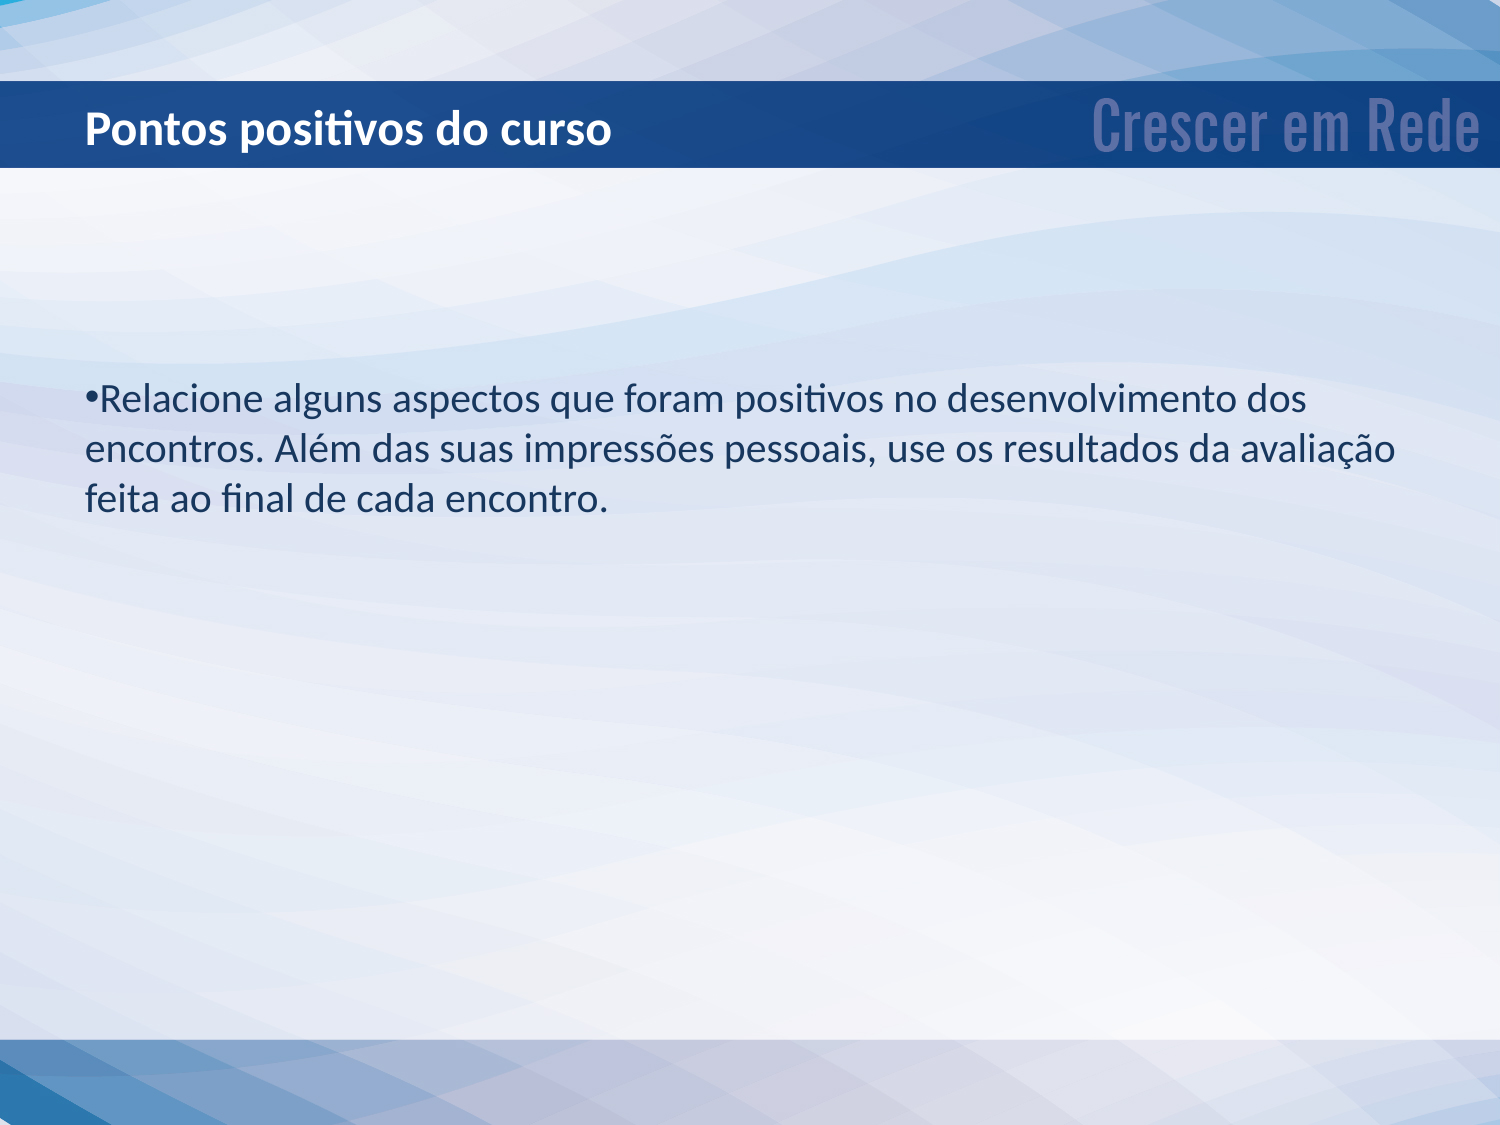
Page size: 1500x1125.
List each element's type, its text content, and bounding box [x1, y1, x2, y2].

text_box Pontos positivos do curso [70, 88, 1430, 163]
text_box Relacione alguns aspectos que foram positivos no desenvolvimento dos encontros. Além das suas impressões pessoais, use os resultados da avaliação feita ao final de cada encontro. [70, 363, 1430, 529]
picture [0, 0, 1500, 1125]
